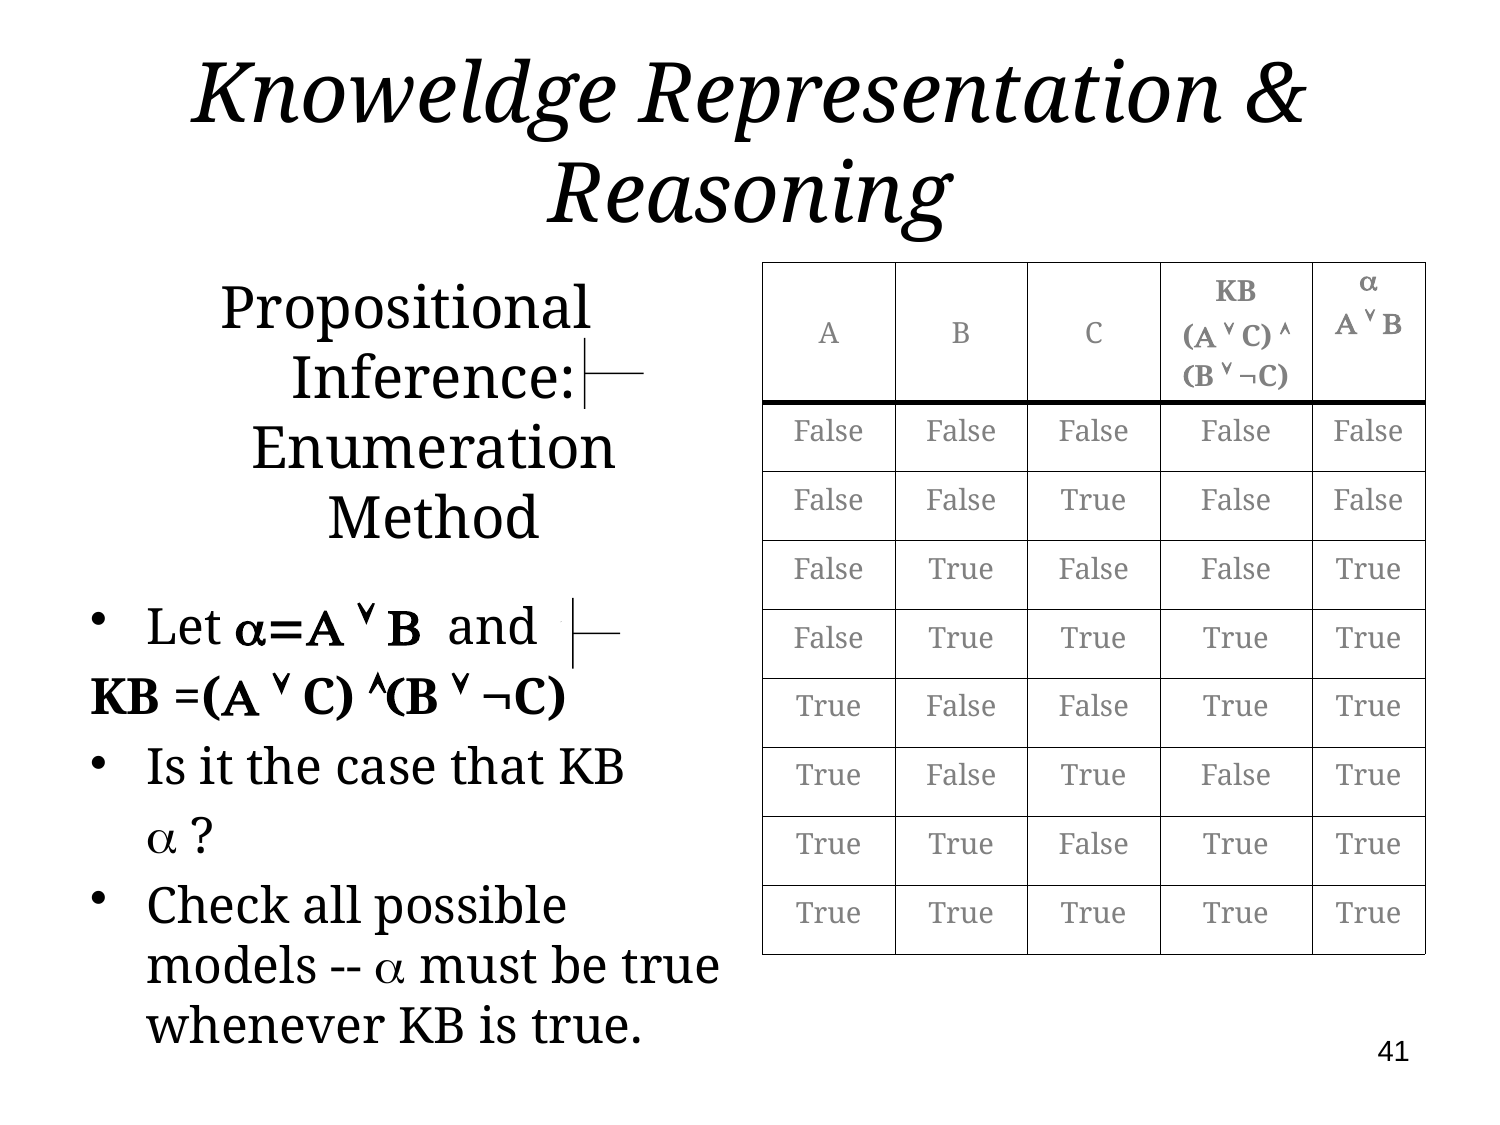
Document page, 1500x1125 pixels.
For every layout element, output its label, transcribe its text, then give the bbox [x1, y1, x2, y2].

table_header C [1028, 263, 1160, 400]
table_cell True [1161, 817, 1312, 885]
table_cell True [1313, 679, 1425, 747]
slide_number 41 [1074, 1024, 1426, 1103]
table_cell True [1313, 886, 1425, 954]
table_cell True [1313, 817, 1425, 885]
table_cell True [1028, 748, 1160, 816]
table_cell True [1313, 748, 1425, 816]
table_cell False [1313, 472, 1425, 540]
table_cell True [1161, 886, 1312, 954]
list Propositional Inference: Enumeration Method Let    and KB =(  C) B  C) Is it the case that KB  ? Check all possible models --  must be true whenever KB is true. [74, 262, 738, 1006]
table_cell False [1028, 679, 1160, 747]
table_cell True [1028, 610, 1160, 678]
table_cell True [1028, 472, 1160, 540]
table_cell False [896, 748, 1027, 816]
table_header B [896, 263, 1027, 400]
table_header A [763, 263, 895, 400]
table_cell False [1313, 405, 1425, 471]
table_cell True [896, 610, 1027, 678]
table_cell False [896, 679, 1027, 747]
table_cell True [896, 886, 1027, 954]
table_cell False [1161, 748, 1312, 816]
table_cell True [1313, 610, 1425, 678]
table_cell False [1028, 541, 1160, 609]
table_cell True [763, 748, 895, 816]
title Knoweldge Representation & Reasoning [74, 44, 1426, 233]
table_cell True [1313, 541, 1425, 609]
table_cell False [763, 541, 895, 609]
table_cell False [763, 405, 895, 471]
table_cell True [763, 817, 895, 885]
table_cell True [1028, 886, 1160, 954]
table_cell False [1028, 817, 1160, 885]
table_cell False [1161, 541, 1312, 609]
table_cell False [1161, 405, 1312, 471]
table_cell False [1028, 405, 1160, 471]
table_cell True [763, 679, 895, 747]
table_cell False [896, 405, 1027, 471]
table_cell True [896, 817, 1027, 885]
table_cell True [1161, 610, 1312, 678]
table_cell False [763, 610, 895, 678]
table_header KB (  C)  B  C) [1161, 263, 1312, 400]
table_header     [1313, 263, 1425, 400]
table_cell False [1161, 472, 1312, 540]
table_cell False [896, 472, 1027, 540]
table_cell False [763, 472, 895, 540]
table_cell True [1161, 679, 1312, 747]
table_cell True [896, 541, 1027, 609]
table_cell True [763, 886, 895, 954]
